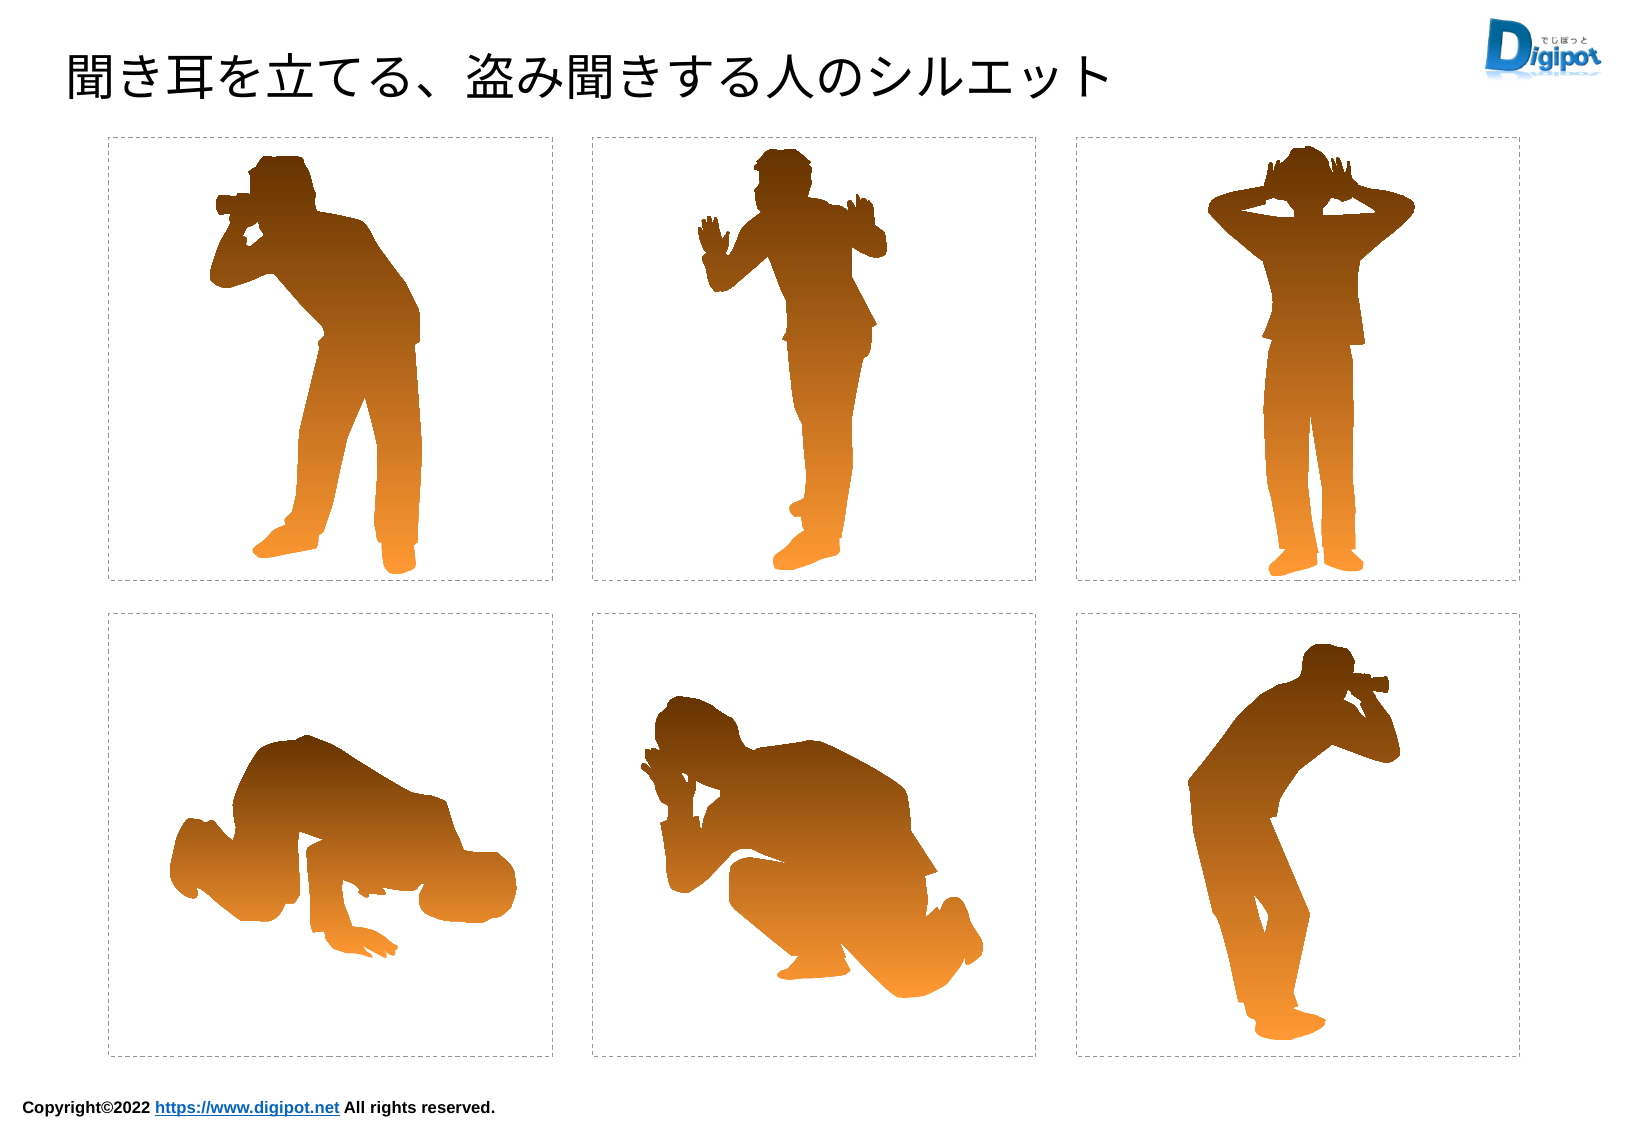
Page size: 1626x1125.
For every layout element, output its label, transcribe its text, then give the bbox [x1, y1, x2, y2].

text_box [170, 735, 518, 959]
text_box [209, 156, 422, 575]
text_box [698, 148, 888, 571]
text_box [1208, 146, 1416, 577]
text_box [1187, 643, 1401, 1041]
text_box [641, 696, 984, 998]
text_box 聞き耳を立てる、盗み聞きする人のシルエット [50, 38, 1131, 113]
picture [1485, 18, 1602, 82]
